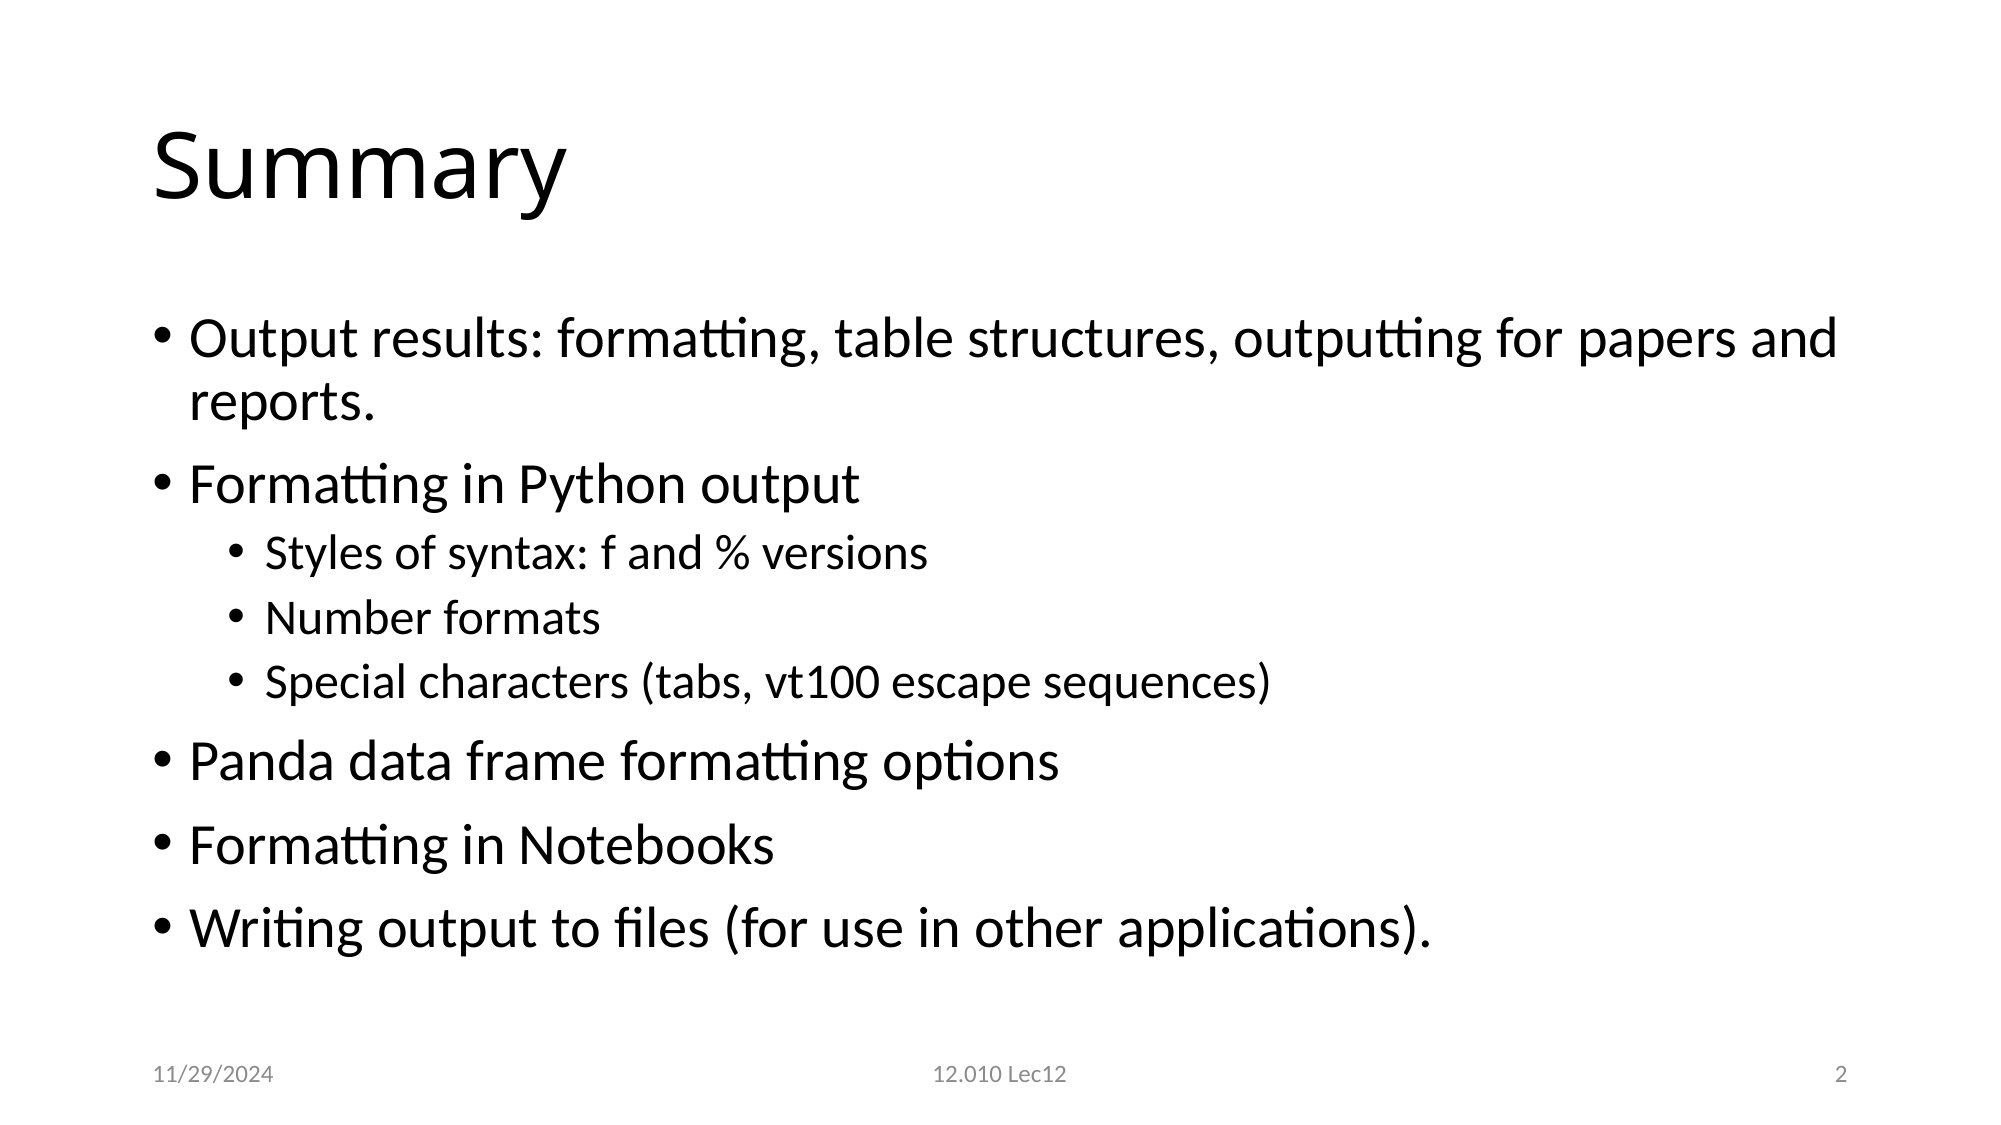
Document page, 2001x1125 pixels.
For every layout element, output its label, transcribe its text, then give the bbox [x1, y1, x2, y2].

list Output results: formatting, table structures, outputting for papers and reports. Formatting in Python output Styles of syntax: f and % versions Number formats Special characters (tabs, vt100 escape sequences) Panda data frame formatting options Formatting in Notebooks Writing output to files (for use in other applications). [137, 299, 1863, 1014]
slide_number 2 [1412, 1042, 1863, 1103]
title Summary [137, 59, 1863, 278]
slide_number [137, 1042, 588, 1103]
footer 12.010 Lec12 [662, 1042, 1338, 1103]
